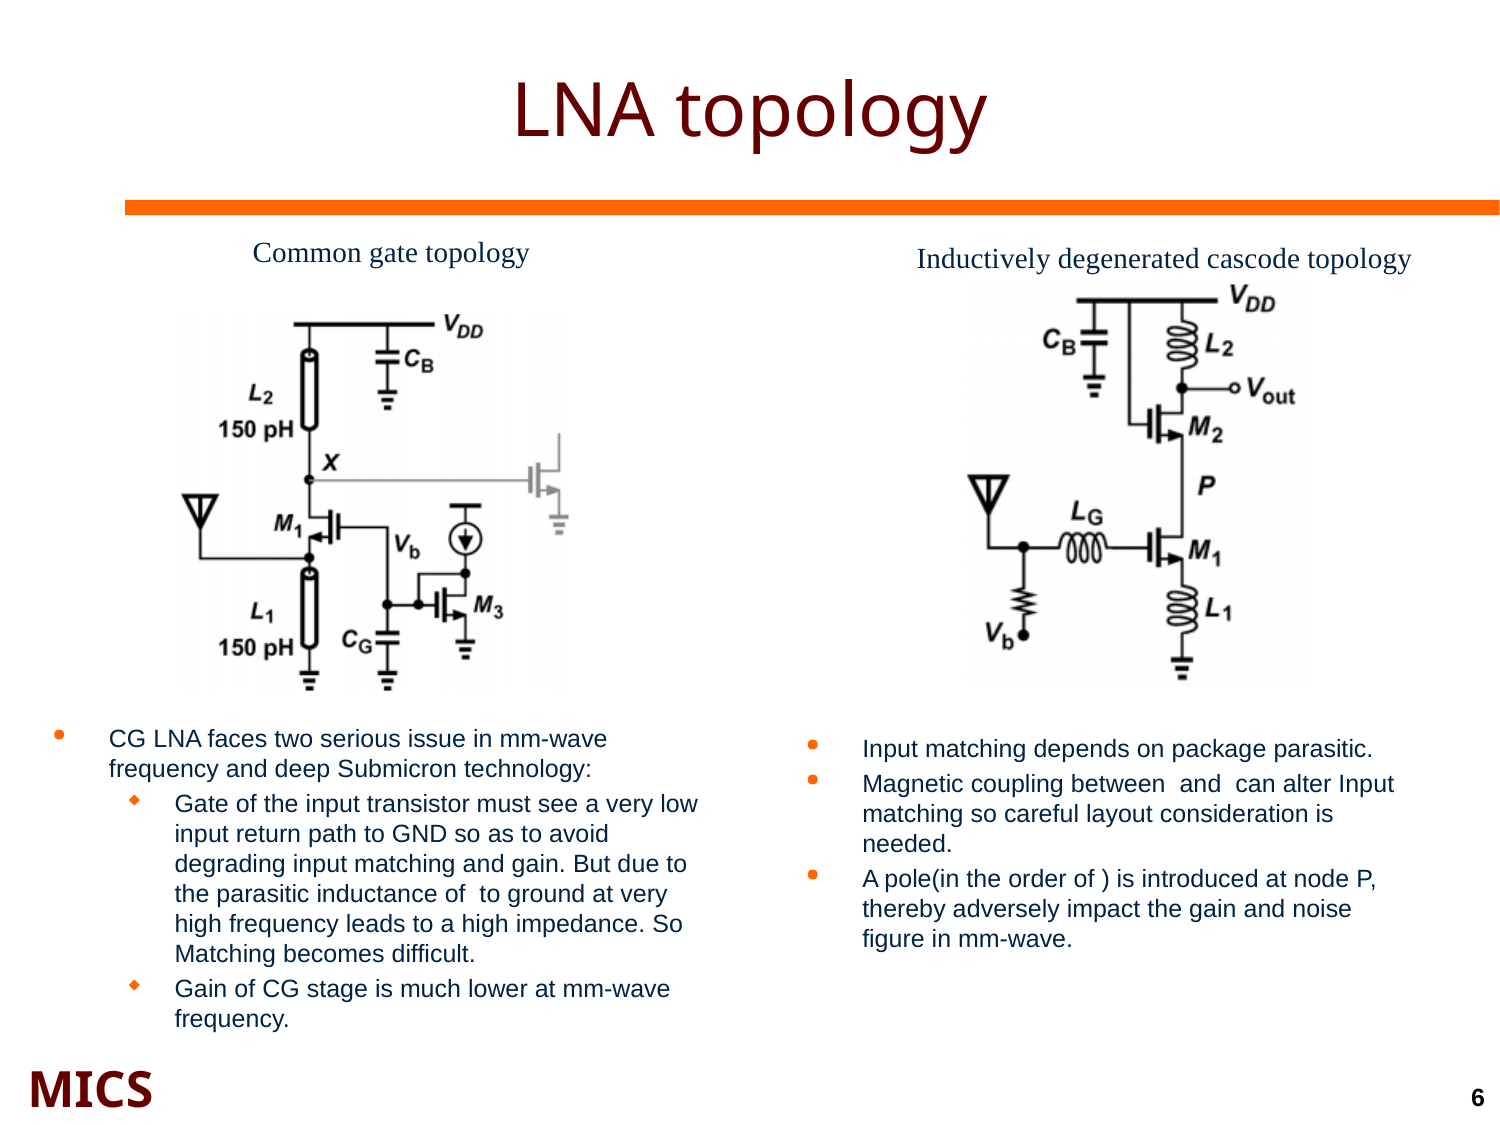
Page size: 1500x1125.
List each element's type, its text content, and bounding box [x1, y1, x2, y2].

slide_number 6 [1425, 1067, 1500, 1125]
title LNA topology [112, 12, 1388, 201]
picture [949, 280, 1313, 687]
text_box Inductively degenerated cascode topology [901, 232, 1428, 283]
picture [162, 299, 580, 702]
text_box Common gate topology [237, 226, 546, 277]
